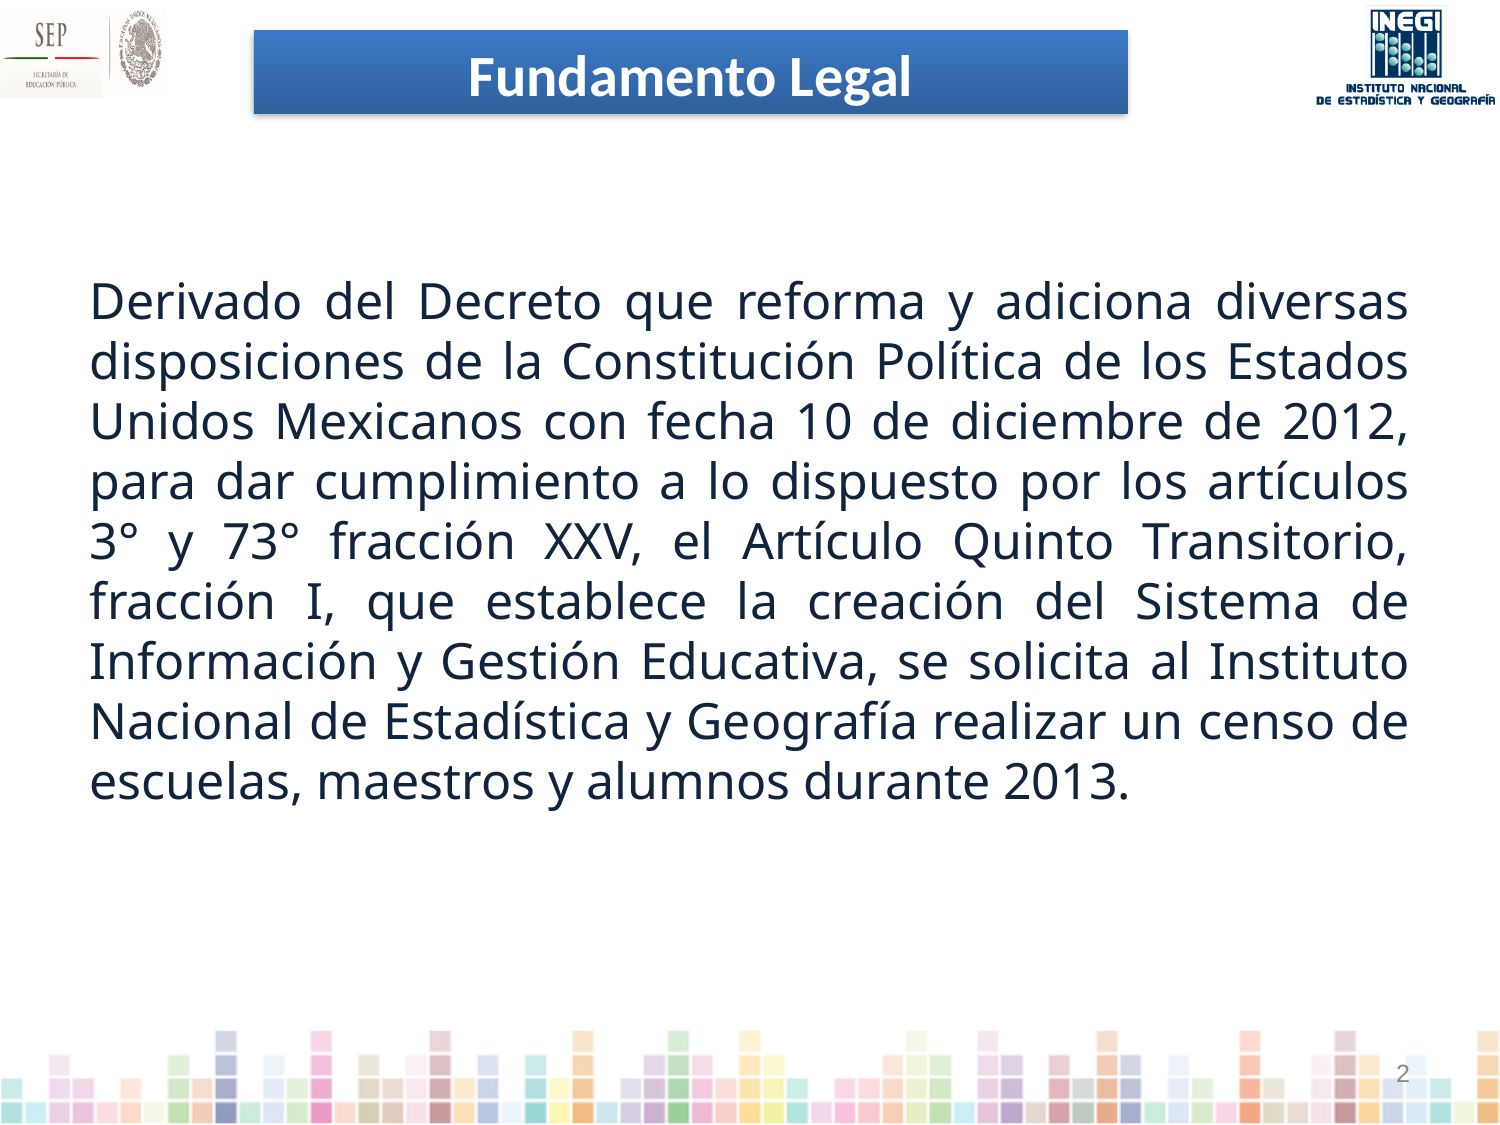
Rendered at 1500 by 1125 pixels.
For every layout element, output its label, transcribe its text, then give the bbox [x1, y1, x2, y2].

text_box Derivado del Decreto que reforma y adiciona diversas disposiciones de la Constitución Política de los Estados Unidos Mexicanos con fecha 10 de diciembre de 2012, para dar cumplimiento a lo dispuesto por los artículos 3° y 73° fracción XXV, el Artículo Quinto Transitorio, fracción I, que establece la creación del Sistema de Información y Gestión Educativa, se solicita al Instituto Nacional de Estadística y Geografía realizar un censo de escuelas, maestros y alumnos durante 2013. [74, 262, 1425, 1005]
text_box Fundamento Legal [253, 30, 1128, 114]
slide_number 2 [1074, 1042, 1425, 1103]
picture [0, 0, 1500, 1125]
